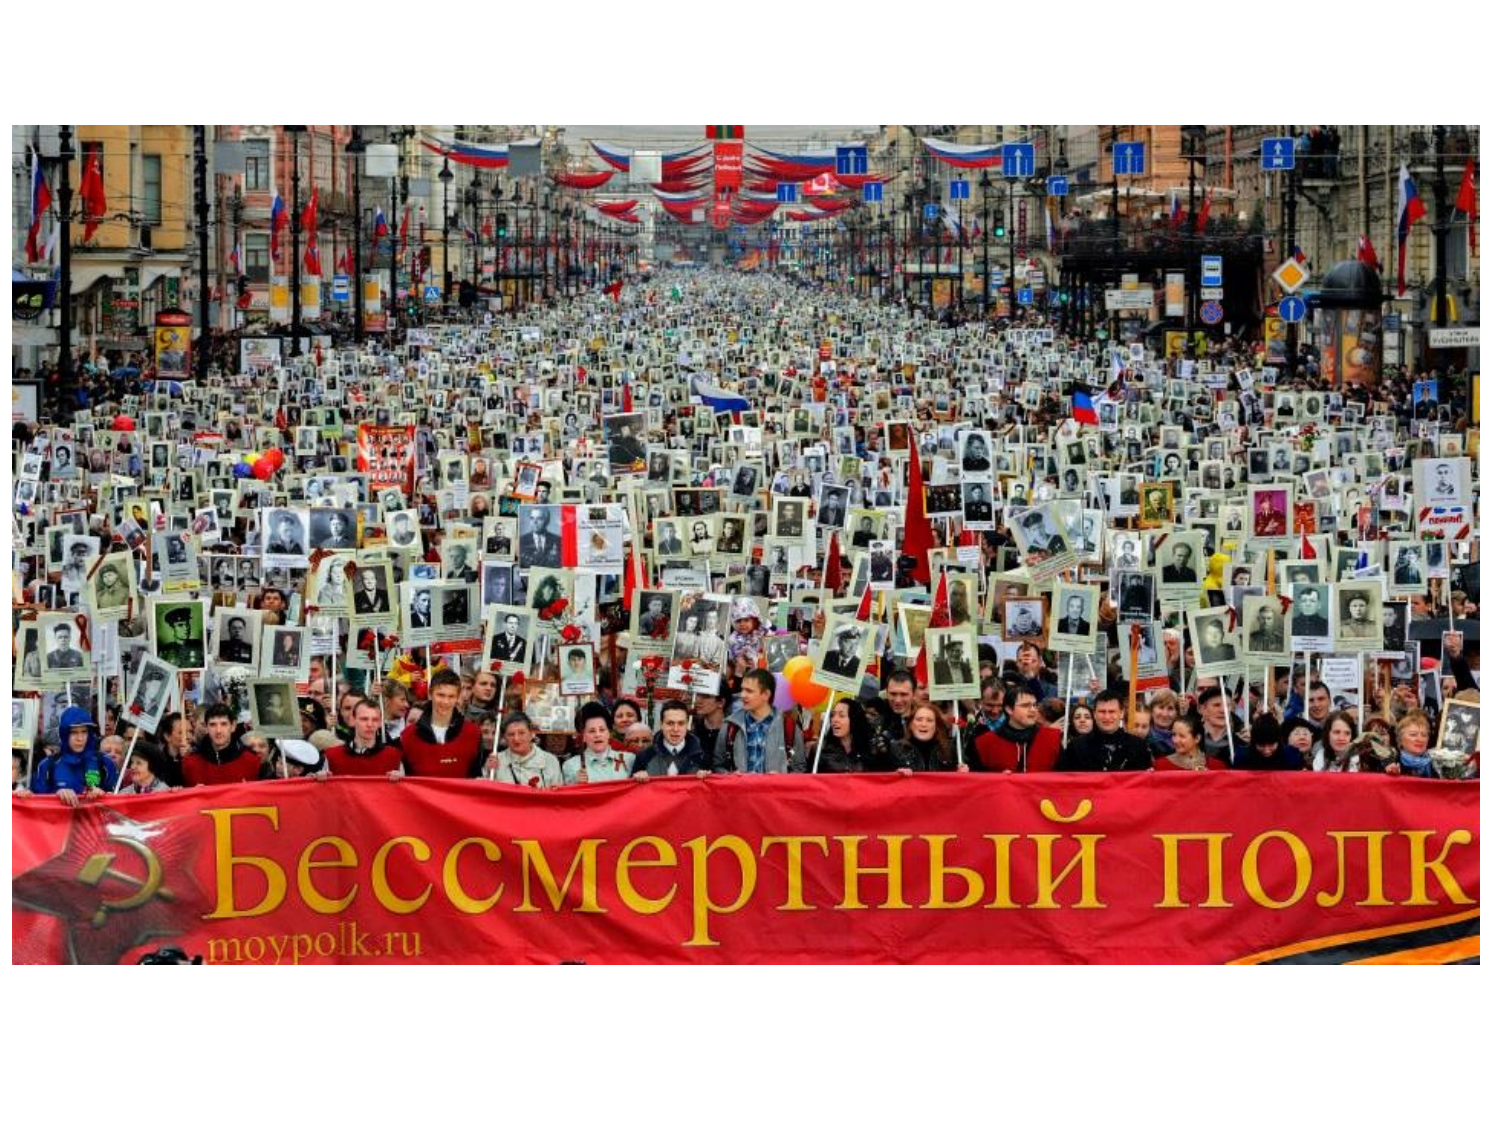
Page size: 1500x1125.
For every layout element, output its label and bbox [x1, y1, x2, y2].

list [12, 125, 1480, 965]
